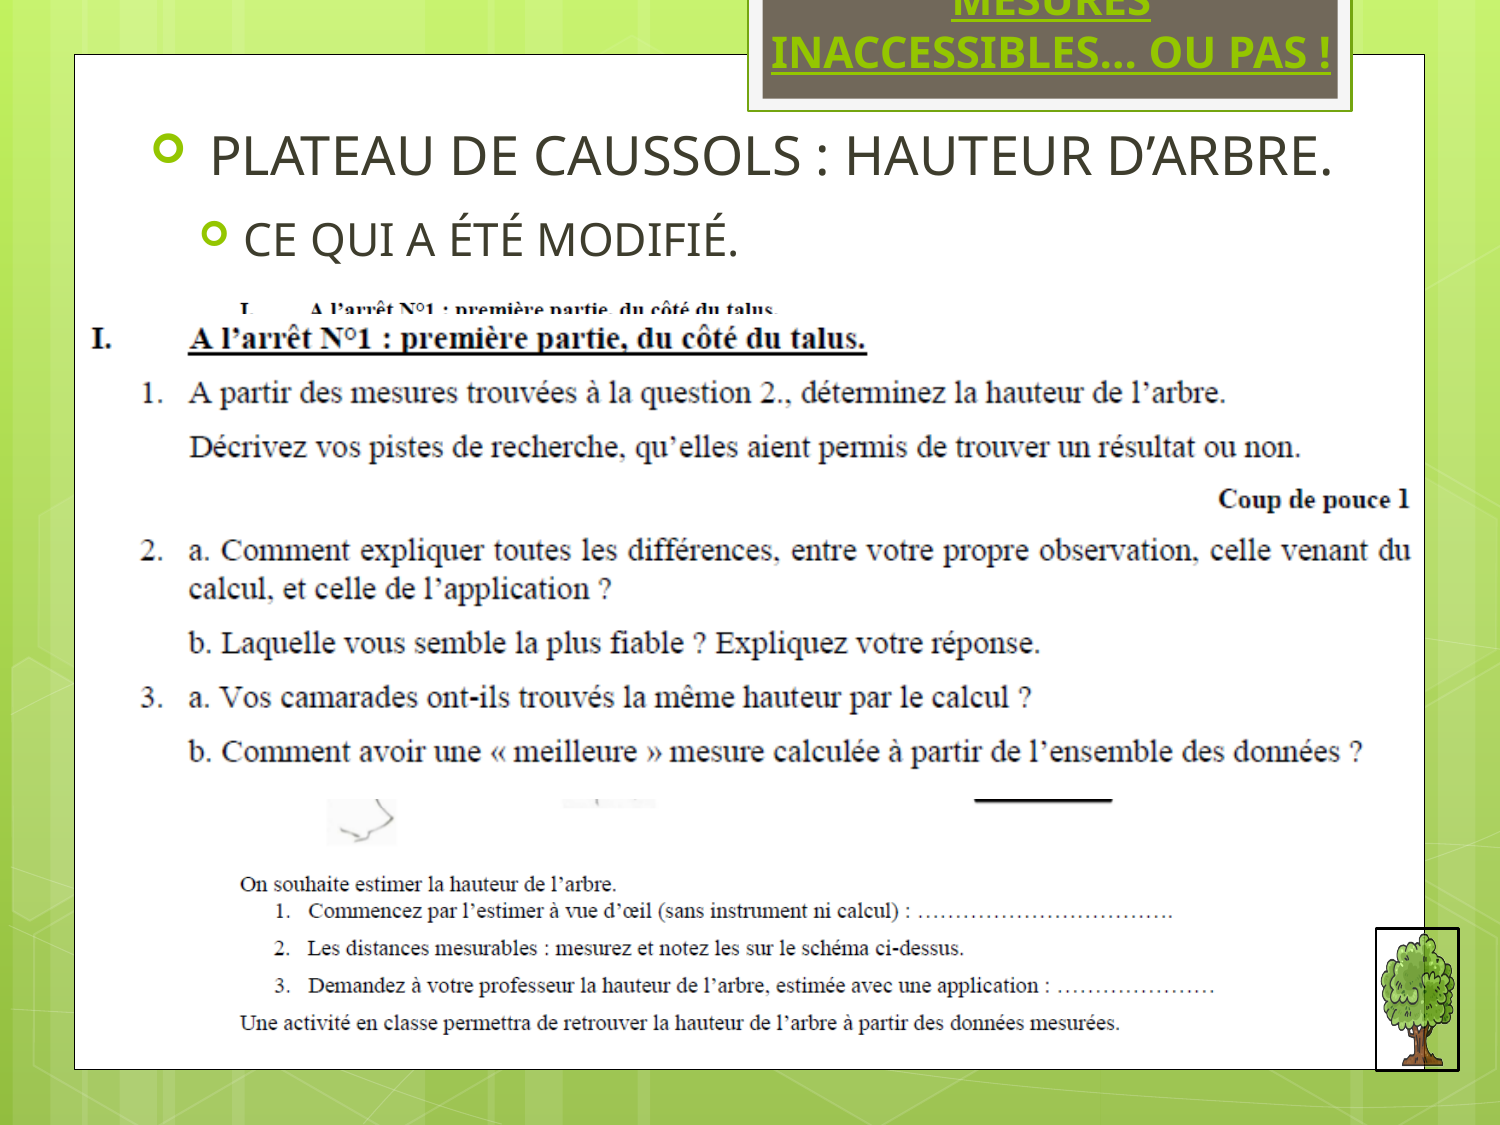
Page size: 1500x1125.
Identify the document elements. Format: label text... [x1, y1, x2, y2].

picture [79, 297, 1424, 1048]
title Mesures inaccessibles… ou pas ! [750, 0, 1353, 85]
text_box [1375, 927, 1460, 1072]
list plateau de Caussols : hauteur d’arbre. Ce qui a été modifié. [123, 113, 1365, 312]
